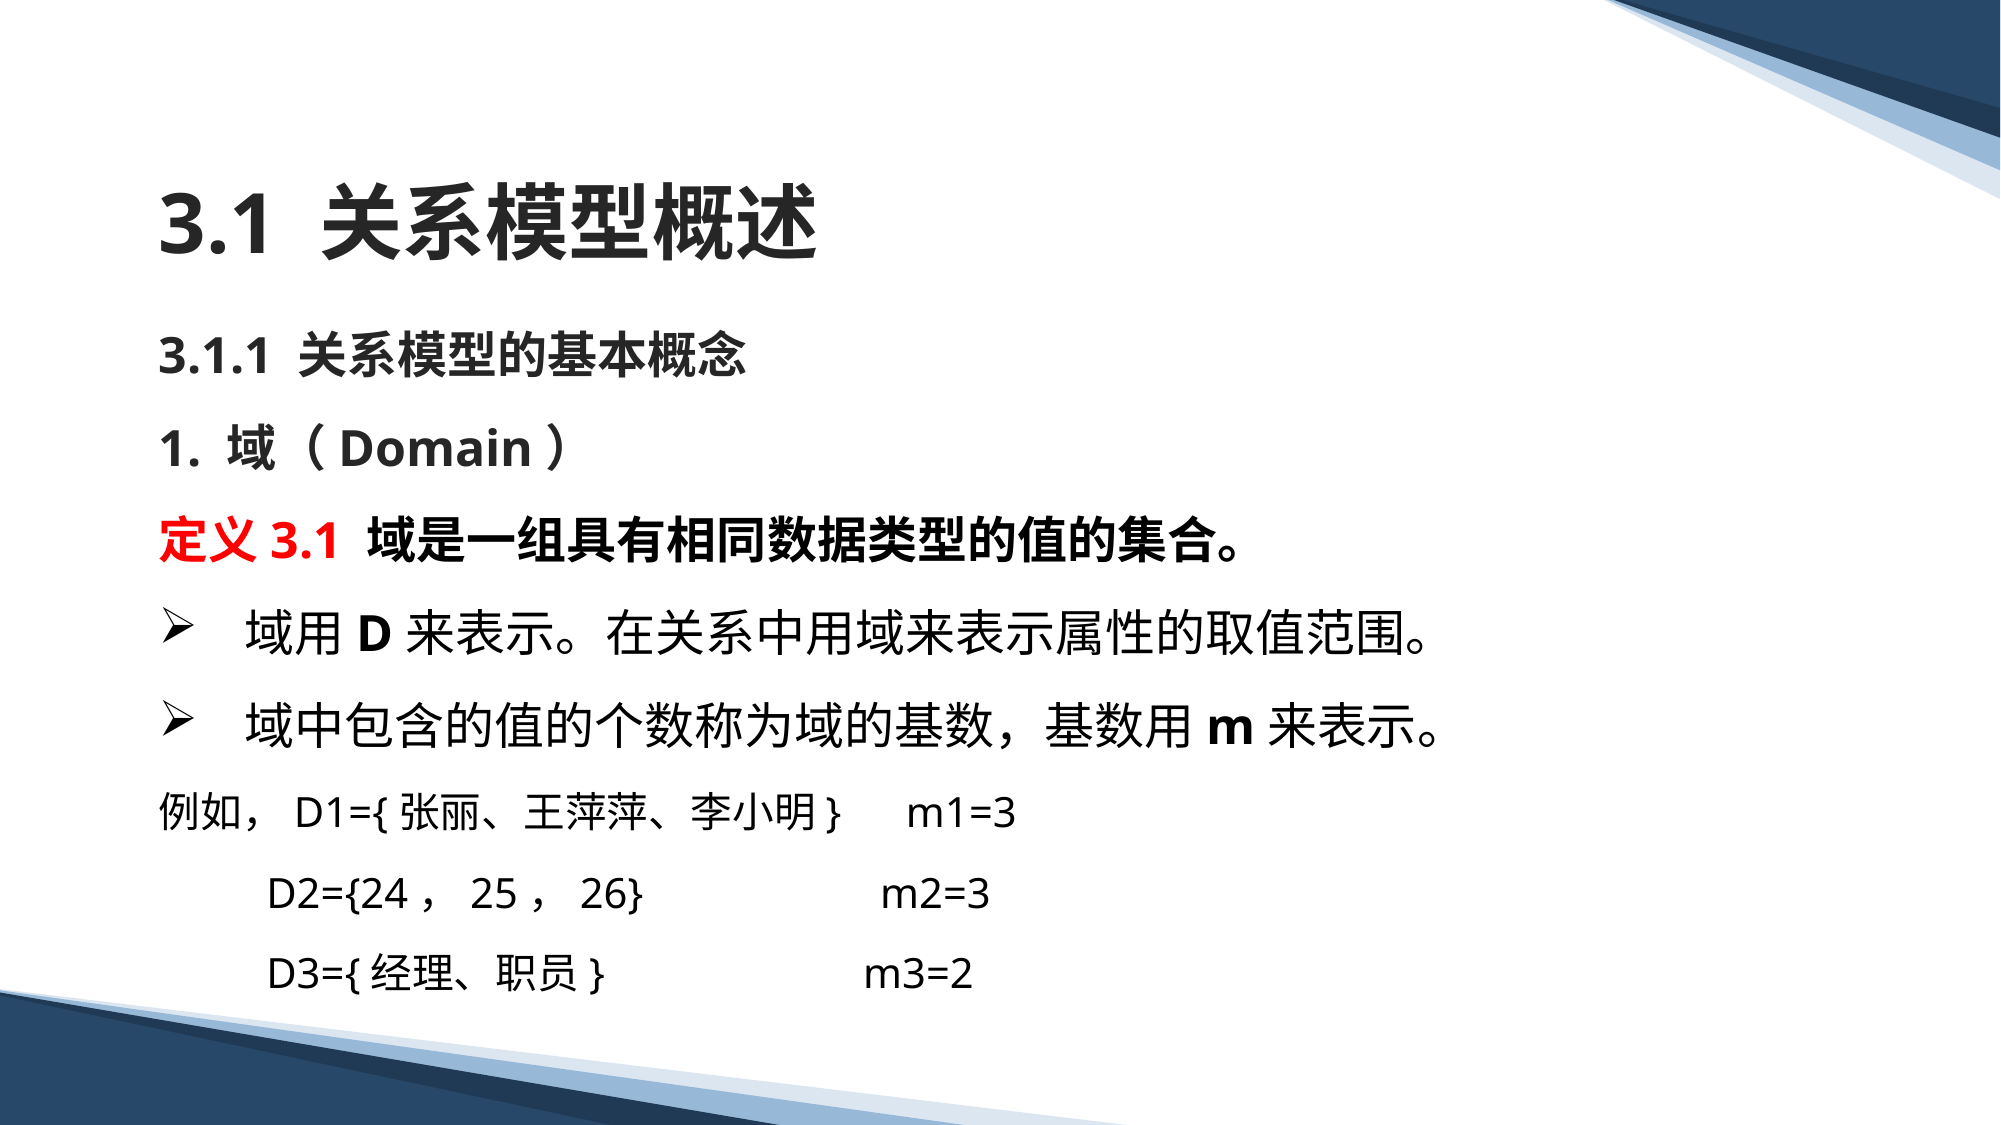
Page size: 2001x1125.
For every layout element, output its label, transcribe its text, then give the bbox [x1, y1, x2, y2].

title 3.1 关系模型概述 [143, 54, 1857, 280]
list 3.1.1 关系模型的基本概念 1. 域（Domain） 定义3.1 域是一组具有相同数据类型的值的集合。 域用D来表示。在关系中用域来表示属性的取值范围。 域中包含的值的个数称为域的基数，基数用m来表示。 例如，D1={张丽、王萍萍、李小明} m1=3 D2={24，25，26} m2=3 D3={经理、职员} m3=2 [143, 303, 1857, 1013]
